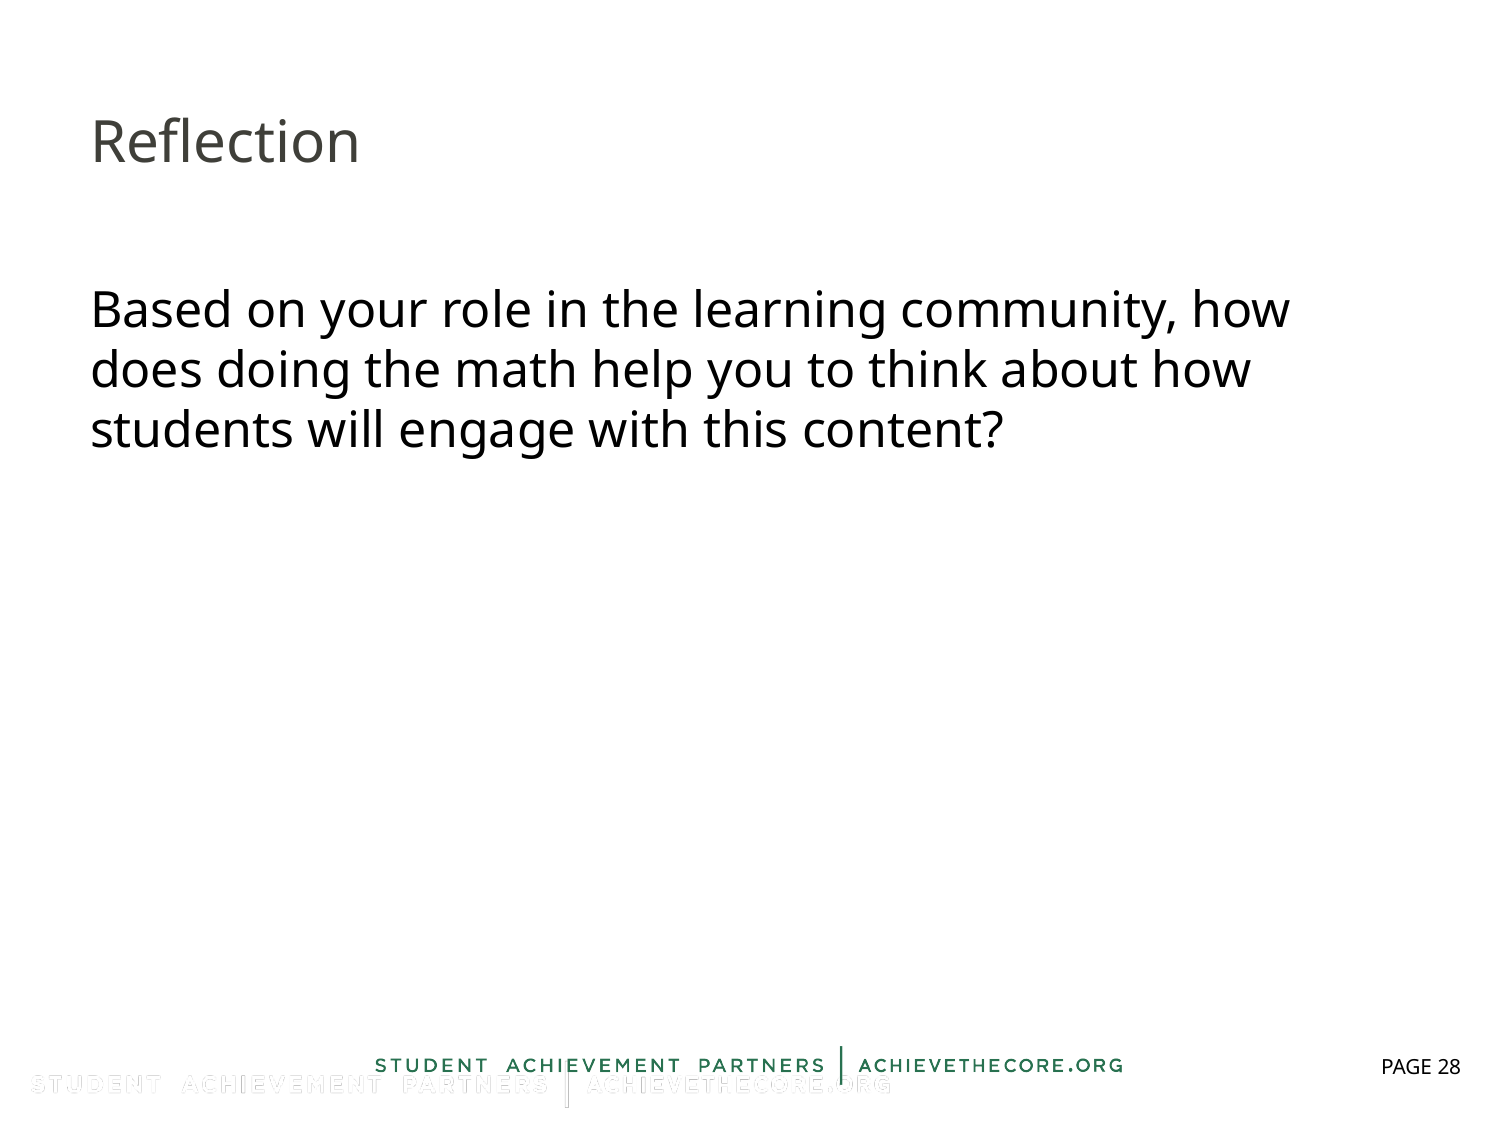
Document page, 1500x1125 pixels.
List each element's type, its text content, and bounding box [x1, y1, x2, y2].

list Based on your role in the learning community, how does doing the math help you to think about how students will engage with this content? [75, 262, 1425, 1005]
title Reflection [75, 45, 1425, 233]
picture [375, 1046, 1122, 1085]
